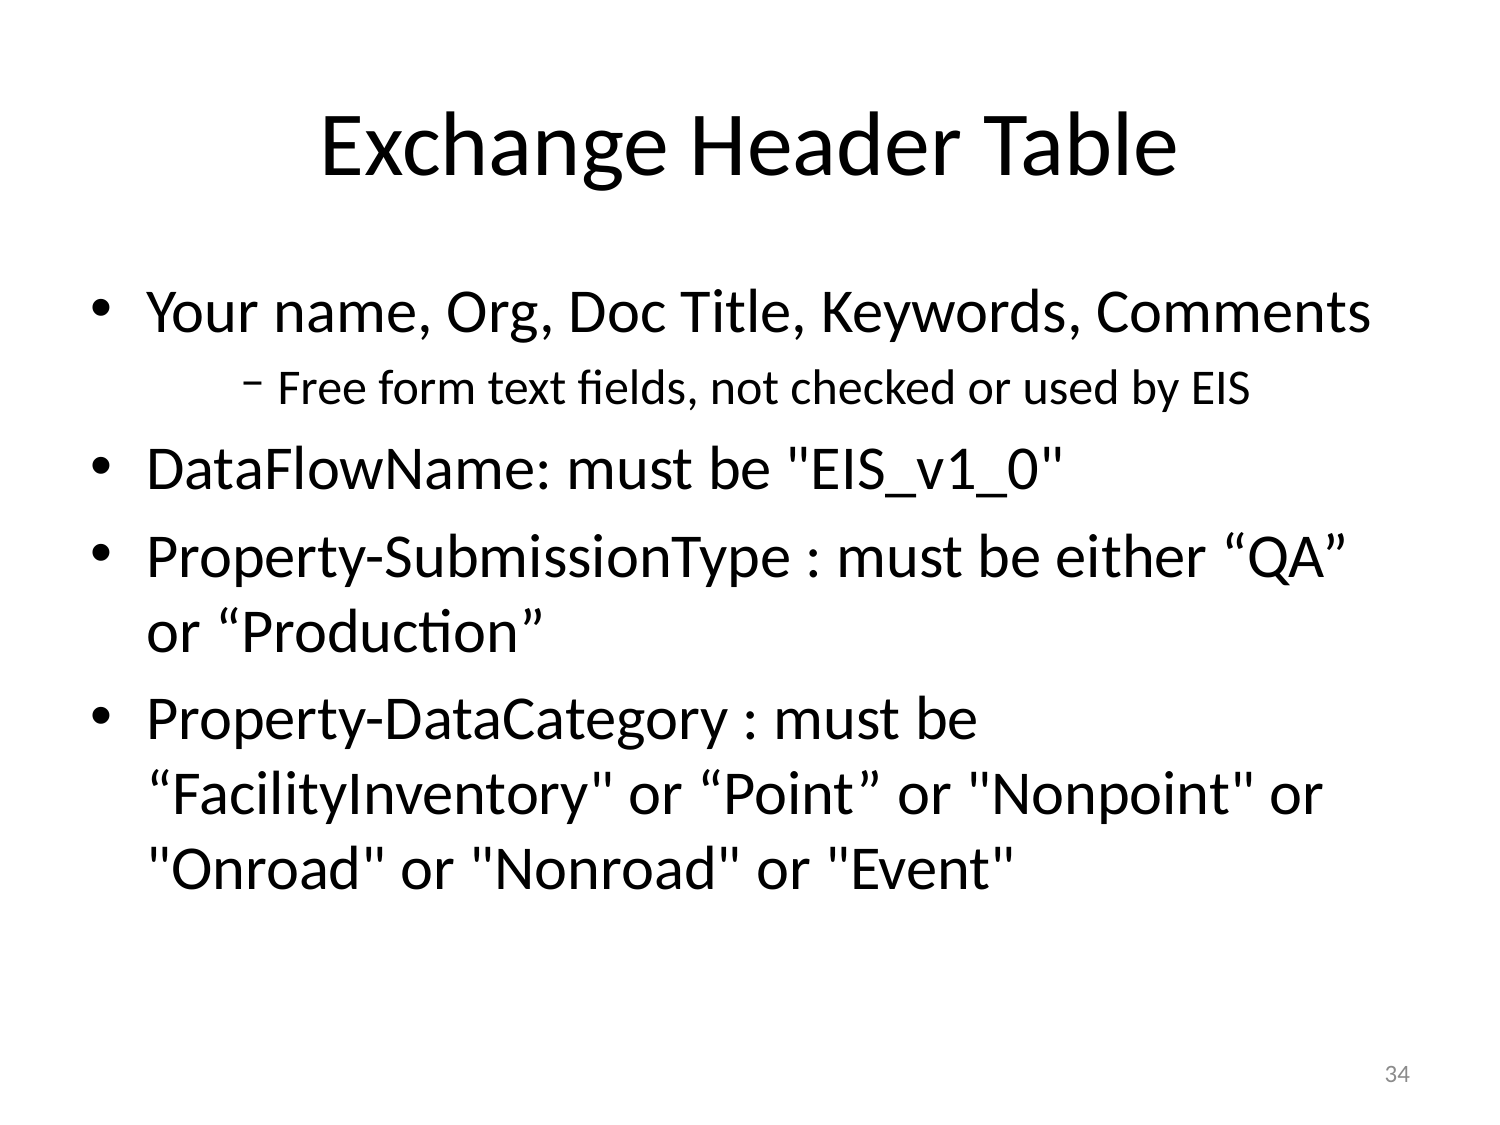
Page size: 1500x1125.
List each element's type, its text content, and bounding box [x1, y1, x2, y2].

title Exchange Header Table [75, 45, 1425, 233]
slide_number 34 [1074, 1042, 1425, 1103]
list Your name, Org, Doc Title, Keywords, Comments Free form text fields, not checked or used by EIS DataFlowName: must be "EIS_v1_0" Property-SubmissionType : must be either “QA” or “Production” Property-DataCategory : must be “FacilityInventory" or “Point” or "Nonpoint" or "Onroad" or "Nonroad" or "Event" [75, 262, 1425, 1005]
